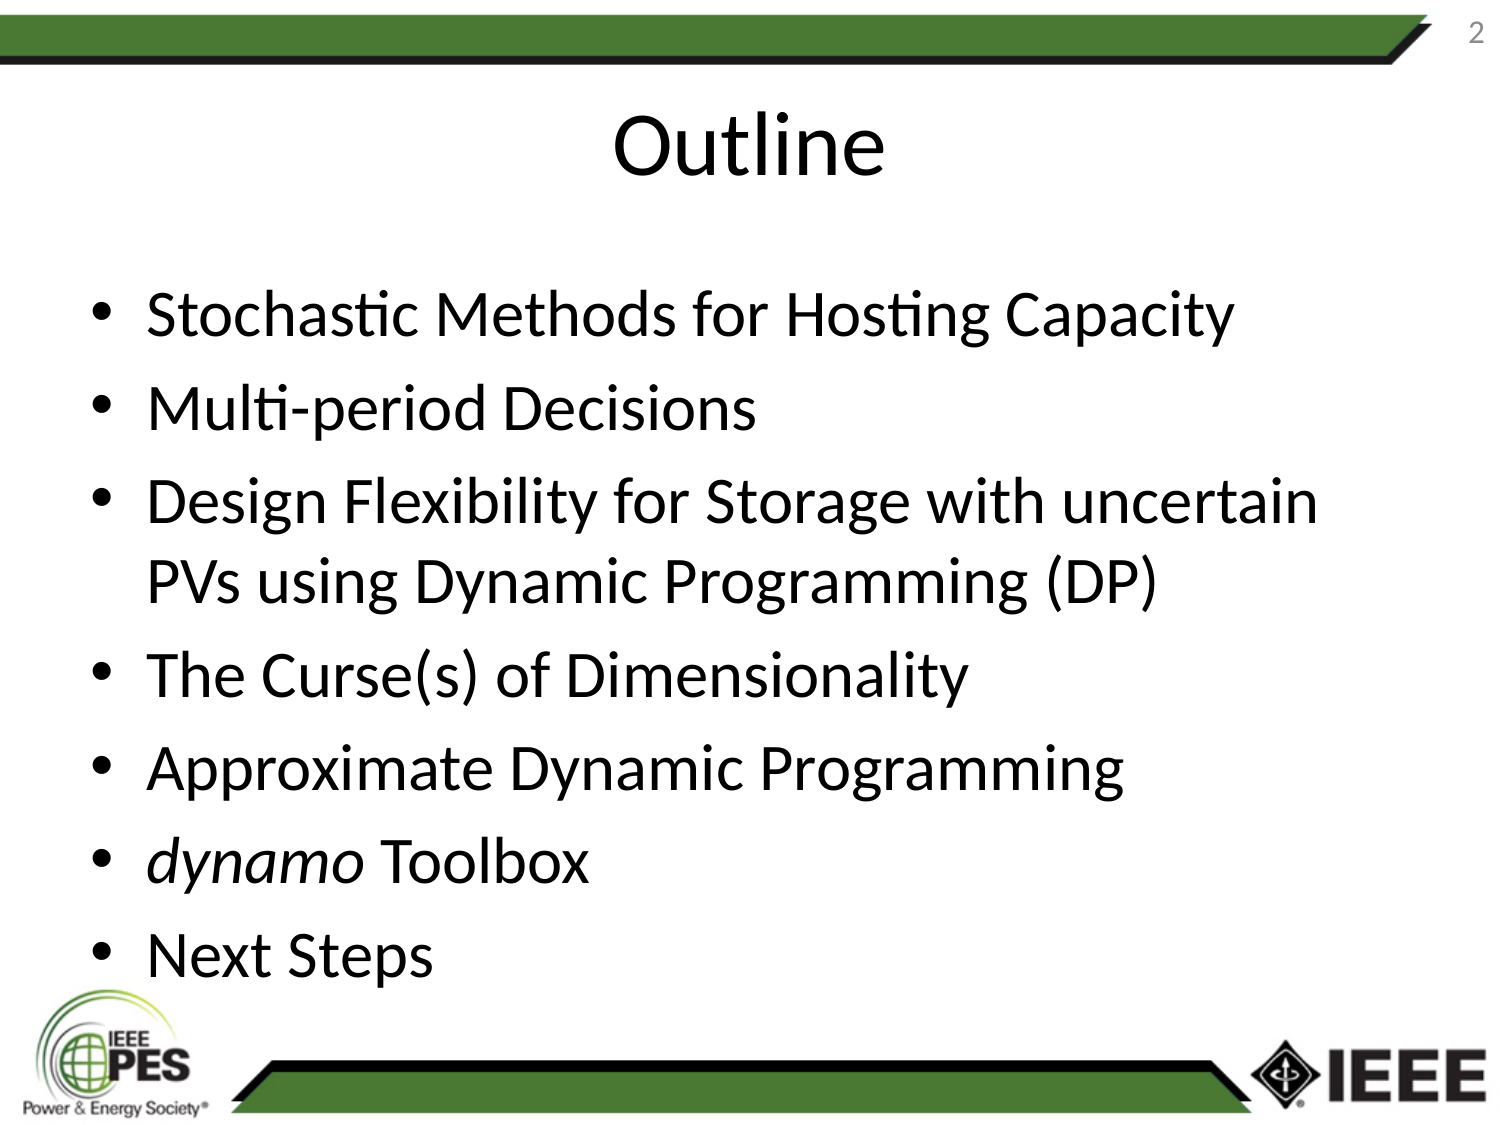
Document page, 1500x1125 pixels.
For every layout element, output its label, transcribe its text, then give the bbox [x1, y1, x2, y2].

picture [0, 0, 1500, 1125]
list Stochastic Methods for Hosting Capacity Multi-period Decisions Design Flexibility for Storage with uncertain PVs using Dynamic Programming (DP) The Curse(s) of Dimensionality Approximate Dynamic Programming dynamo Toolbox Next Steps [74, 262, 1426, 1006]
slide_number 2 [1149, 0, 1500, 60]
title Outline [74, 44, 1426, 233]
